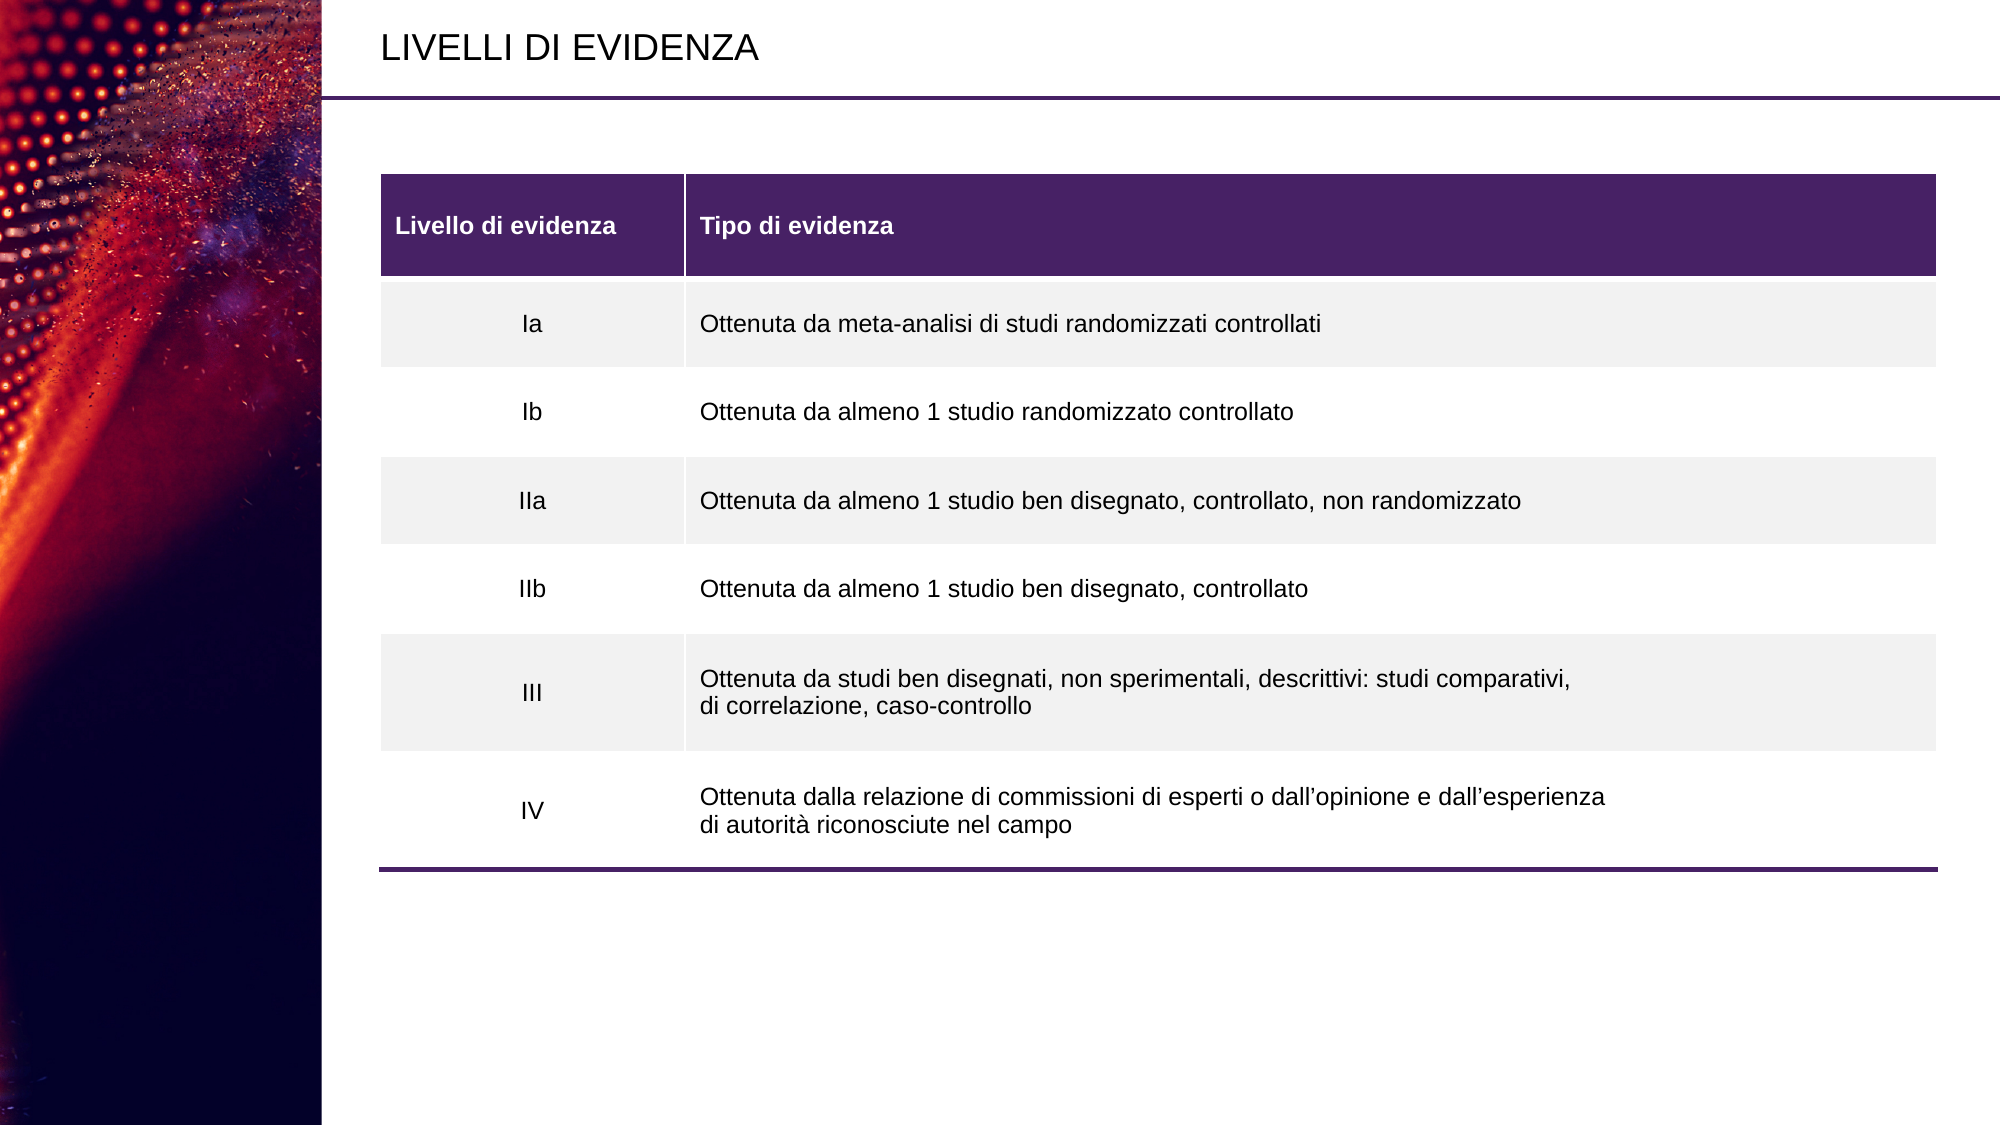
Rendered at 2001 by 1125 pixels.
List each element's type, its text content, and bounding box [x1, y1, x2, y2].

table_cell Ottenuta da almeno 1 studio ben disegnato, controllato [686, 546, 1936, 632]
table_cell Ottenuta da studi ben disegnati, non sperimentali, descrittivi: studi comparativi, di correlazione, caso-controllo [686, 634, 1936, 751]
table_cell Ottenuta da almeno 1 studio ben disegnato, controllato, non randomizzato [686, 457, 1936, 544]
table_cell Ottenuta da meta-analisi di studi randomizzati controllati [686, 282, 1936, 367]
table_cell Ia [381, 282, 684, 367]
table_cell Ottenuta da almeno 1 studio randomizzato controllato [686, 368, 1936, 455]
table_cell Ib [381, 368, 684, 455]
title LIVELLI DI EVIDENZA [365, 0, 2000, 98]
picture [0, 0, 322, 1125]
table_cell IIb [381, 546, 684, 632]
table_cell IIa [381, 457, 684, 544]
table_cell III [381, 634, 684, 751]
table_cell IV [381, 752, 684, 867]
table_header Livello di evidenza [381, 174, 684, 276]
table_header Tipo di evidenza [686, 174, 1936, 276]
table_cell Ottenuta dalla relazione di commissioni di esperti o dall’opinione e dall’esperienza di autorità riconosciute nel campo [686, 752, 1936, 867]
